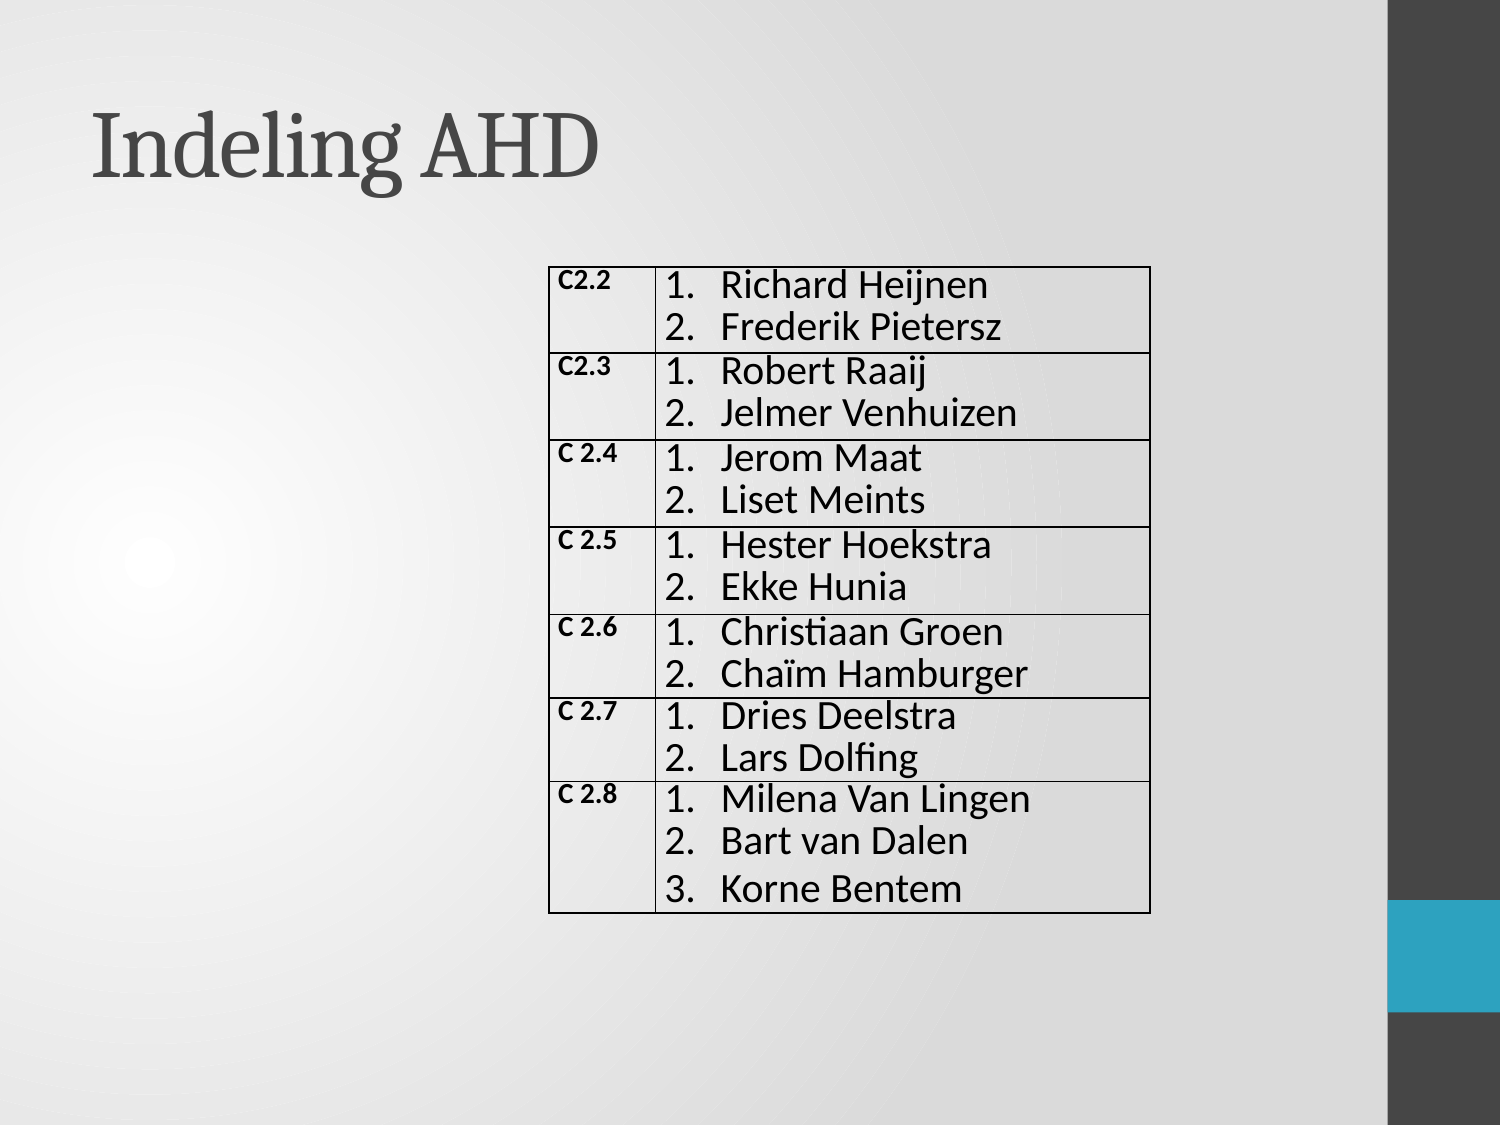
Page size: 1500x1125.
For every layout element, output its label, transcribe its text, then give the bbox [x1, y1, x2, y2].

table_cell C 2.7 [550, 699, 655, 781]
table_cell C 2.6 [550, 615, 655, 697]
table_header C2.2 [550, 268, 655, 352]
table_header Richard Heijnen Frederik Pietersz [656, 268, 1149, 352]
table_cell C 2.8 [550, 782, 655, 912]
title Indeling AHD [75, 45, 1325, 233]
table_cell Hester Hoekstra Ekke Hunia [656, 528, 1149, 614]
table_cell Robert Raaij Jelmer Venhuizen [656, 354, 1149, 439]
table_cell Dries Deelstra Lars Dolfing [656, 699, 1149, 781]
table_cell C 2.4 [550, 441, 655, 526]
table_cell C 2.5 [550, 528, 655, 614]
table_cell Christiaan Groen Chaïm Hamburger [656, 615, 1149, 697]
table_cell Milena Van Lingen Bart van Dalen Korne Bentem [656, 782, 1149, 912]
table_cell C2.3 [550, 354, 655, 439]
table_cell Jerom Maat Liset Meints [656, 441, 1149, 526]
